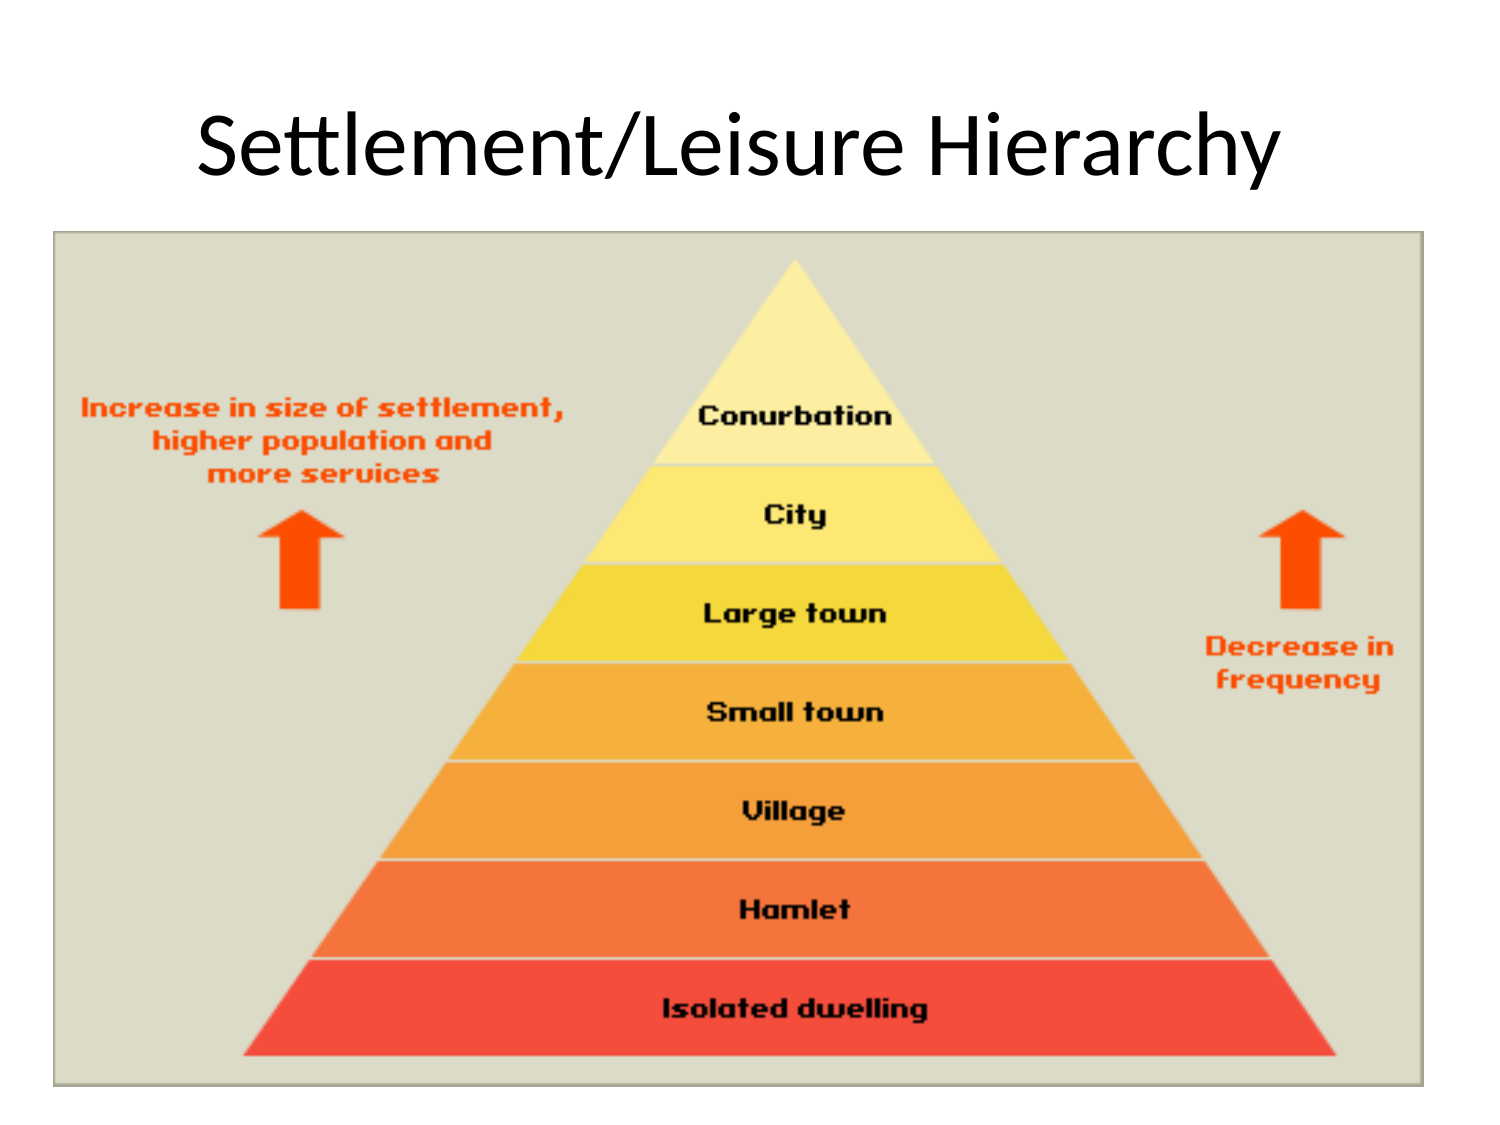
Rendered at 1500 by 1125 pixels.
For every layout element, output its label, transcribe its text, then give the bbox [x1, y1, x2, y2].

title Settlement/Leisure Hierarchy [75, 45, 1425, 232]
picture [52, 231, 1424, 1087]
